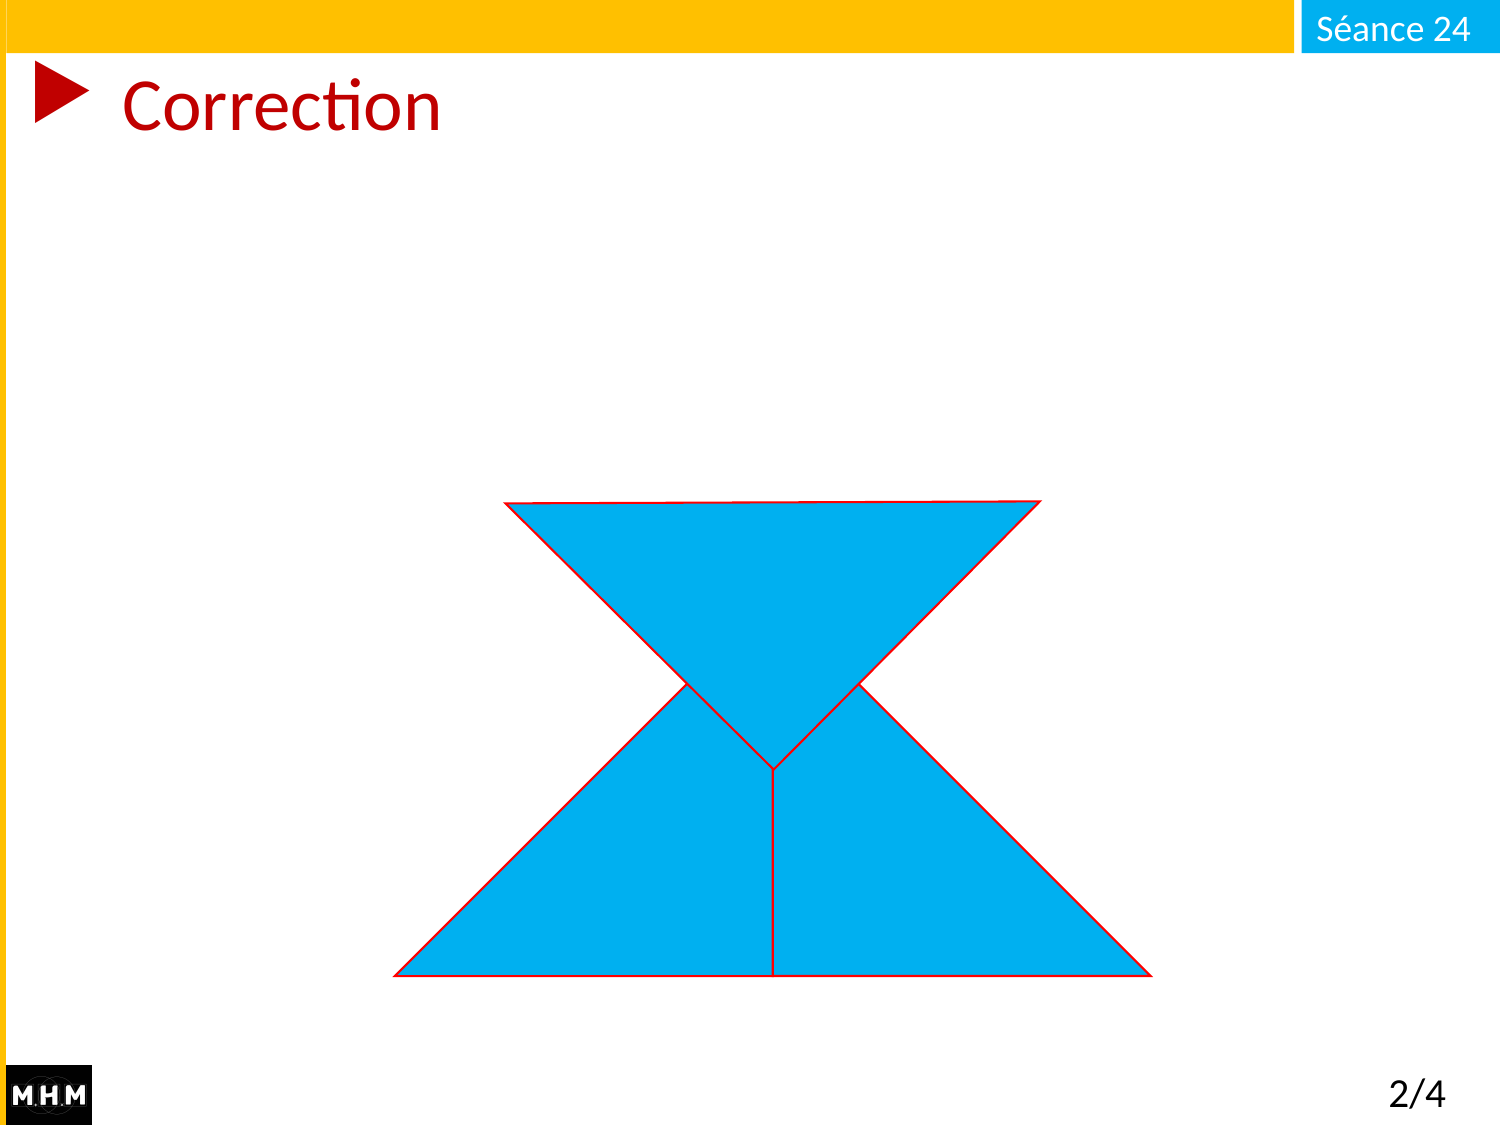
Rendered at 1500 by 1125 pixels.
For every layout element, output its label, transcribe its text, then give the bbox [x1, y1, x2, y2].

text_box [392, 684, 774, 978]
picture [6, 1065, 92, 1125]
text_box [774, 684, 1154, 978]
text_box [502, 500, 1043, 772]
text_box 2/4 [1373, 1064, 1500, 1125]
title Correction [13, 58, 1397, 154]
